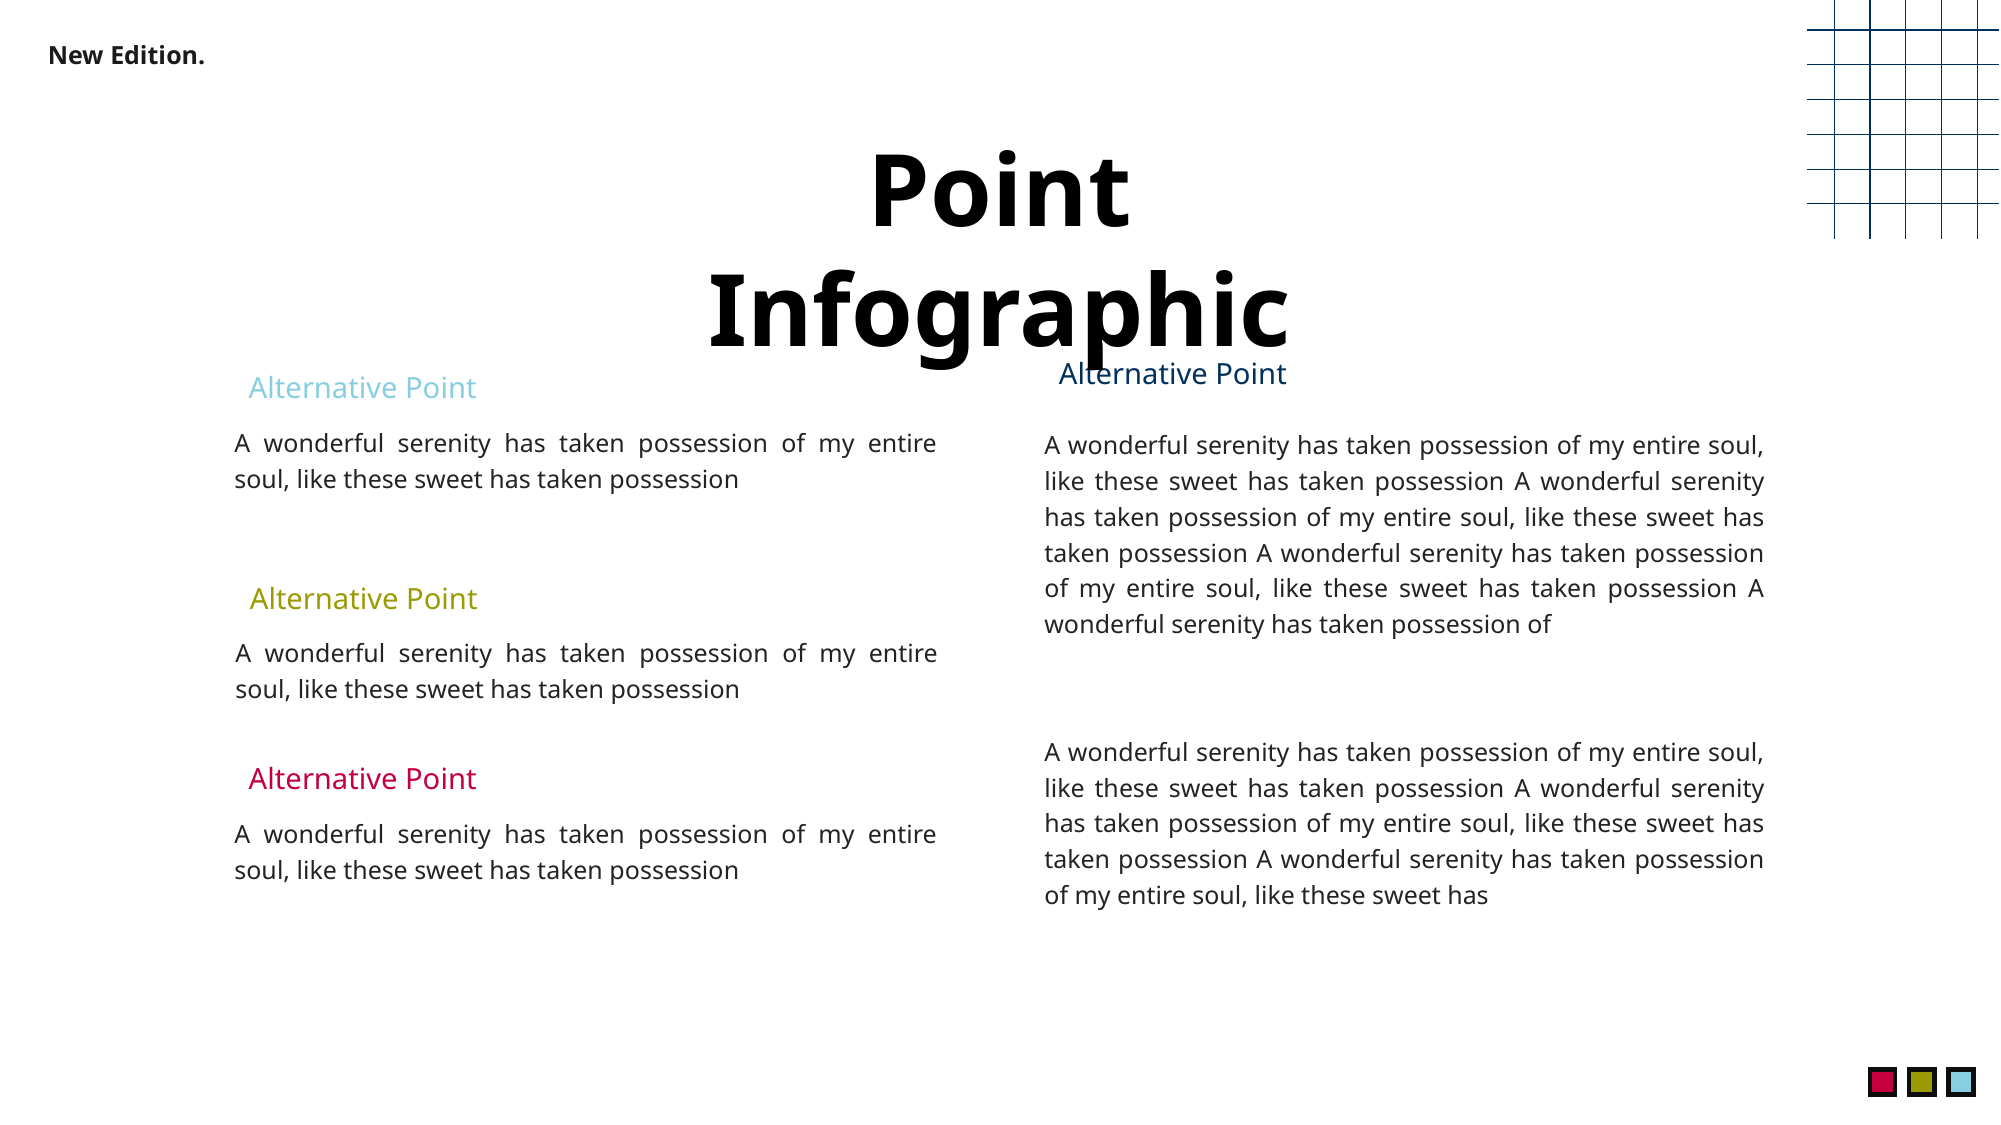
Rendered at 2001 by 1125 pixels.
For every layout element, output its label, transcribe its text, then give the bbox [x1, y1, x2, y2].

text_box Alternative Point [1044, 375, 1302, 398]
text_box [1869, 1069, 1974, 1095]
text_box A wonderful serenity has taken possession of my entire soul, like these sweet has taken possession A wonderful serenity has taken possession of my entire soul, like these sweet has taken possession A wonderful serenity has taken possession of my entire soul, like these sweet has taken possession A wonderful serenity has taken possession of [1029, 415, 1781, 647]
text_box Alternative Point [234, 362, 492, 412]
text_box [1806, 0, 2000, 239]
text_box A wonderful serenity has taken possession of my entire soul, like these sweet has taken possession A wonderful serenity has taken possession of my entire soul, like these sweet has taken possession A wonderful serenity has taken possession of my entire soul, like these sweet has [1029, 722, 1781, 918]
text_box Point Infographic [558, 119, 1442, 375]
text_box Alternative Point [234, 753, 492, 803]
text_box A wonderful serenity has taken possession of my entire soul, like these sweet has taken possession [219, 805, 953, 892]
text_box New Edition. [33, 32, 221, 77]
text_box A wonderful serenity has taken possession of my entire soul, like these sweet has taken possession [219, 413, 953, 501]
text_box A wonderful serenity has taken possession of my entire soul, like these sweet has taken possession [220, 624, 954, 711]
text_box Alternative Point [235, 572, 493, 623]
